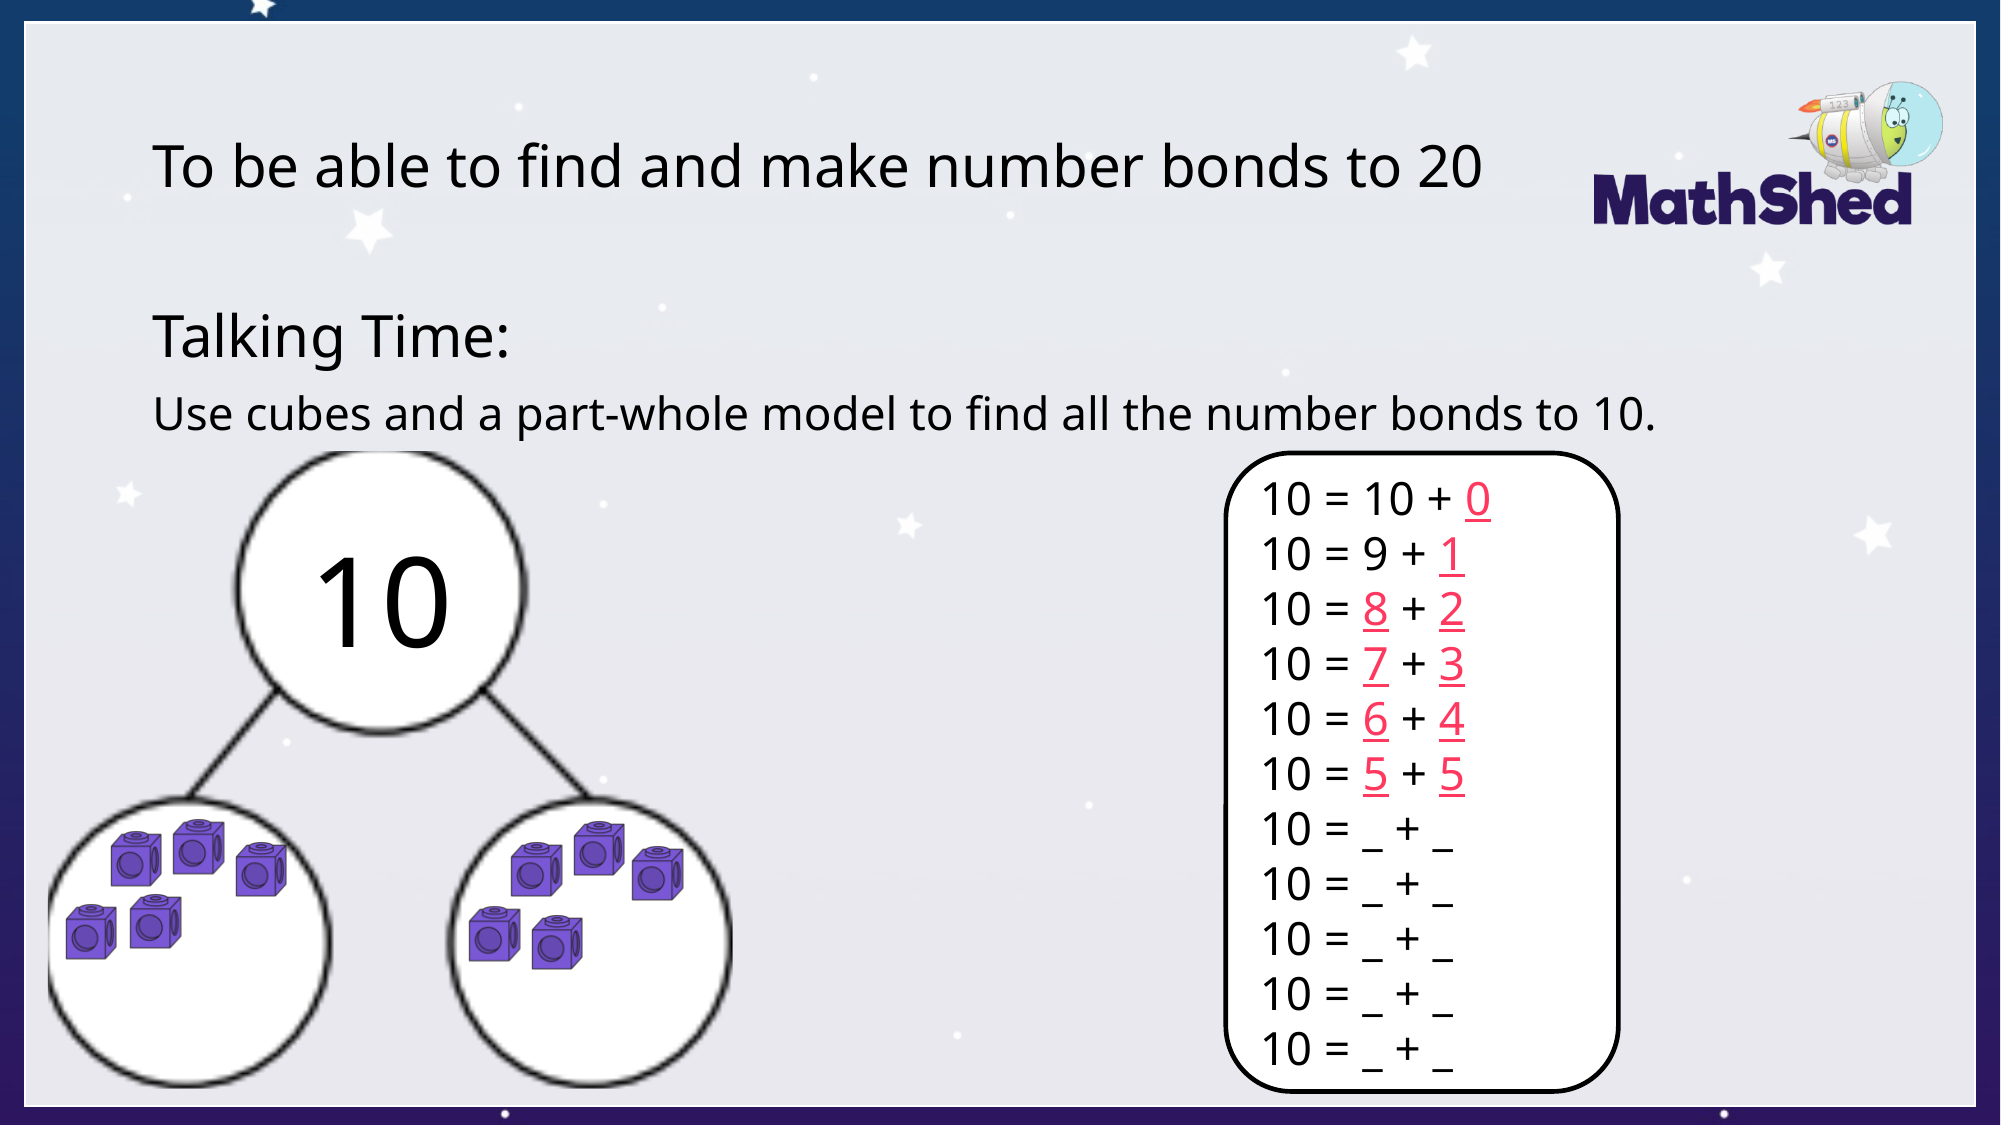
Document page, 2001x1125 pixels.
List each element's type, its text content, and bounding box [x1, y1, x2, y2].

list Talking Time: Use cubes and a part-whole model to find all the number bonds to 10. [137, 299, 1863, 1014]
picture [0, 0, 2001, 1125]
title To be able to find and make number bonds to 20 [137, 59, 1578, 278]
text_box 10 = 10 + 0 10 = 9 + 1 10 = 8 + 2 10 = 7 + 3 10 = 6 + 4 10 = 5 + 5 10 = _ + _ 10 = _ + _ 10 = _ + _ 10 = _ + _ 10 = _ + _ [1224, 451, 1620, 1093]
